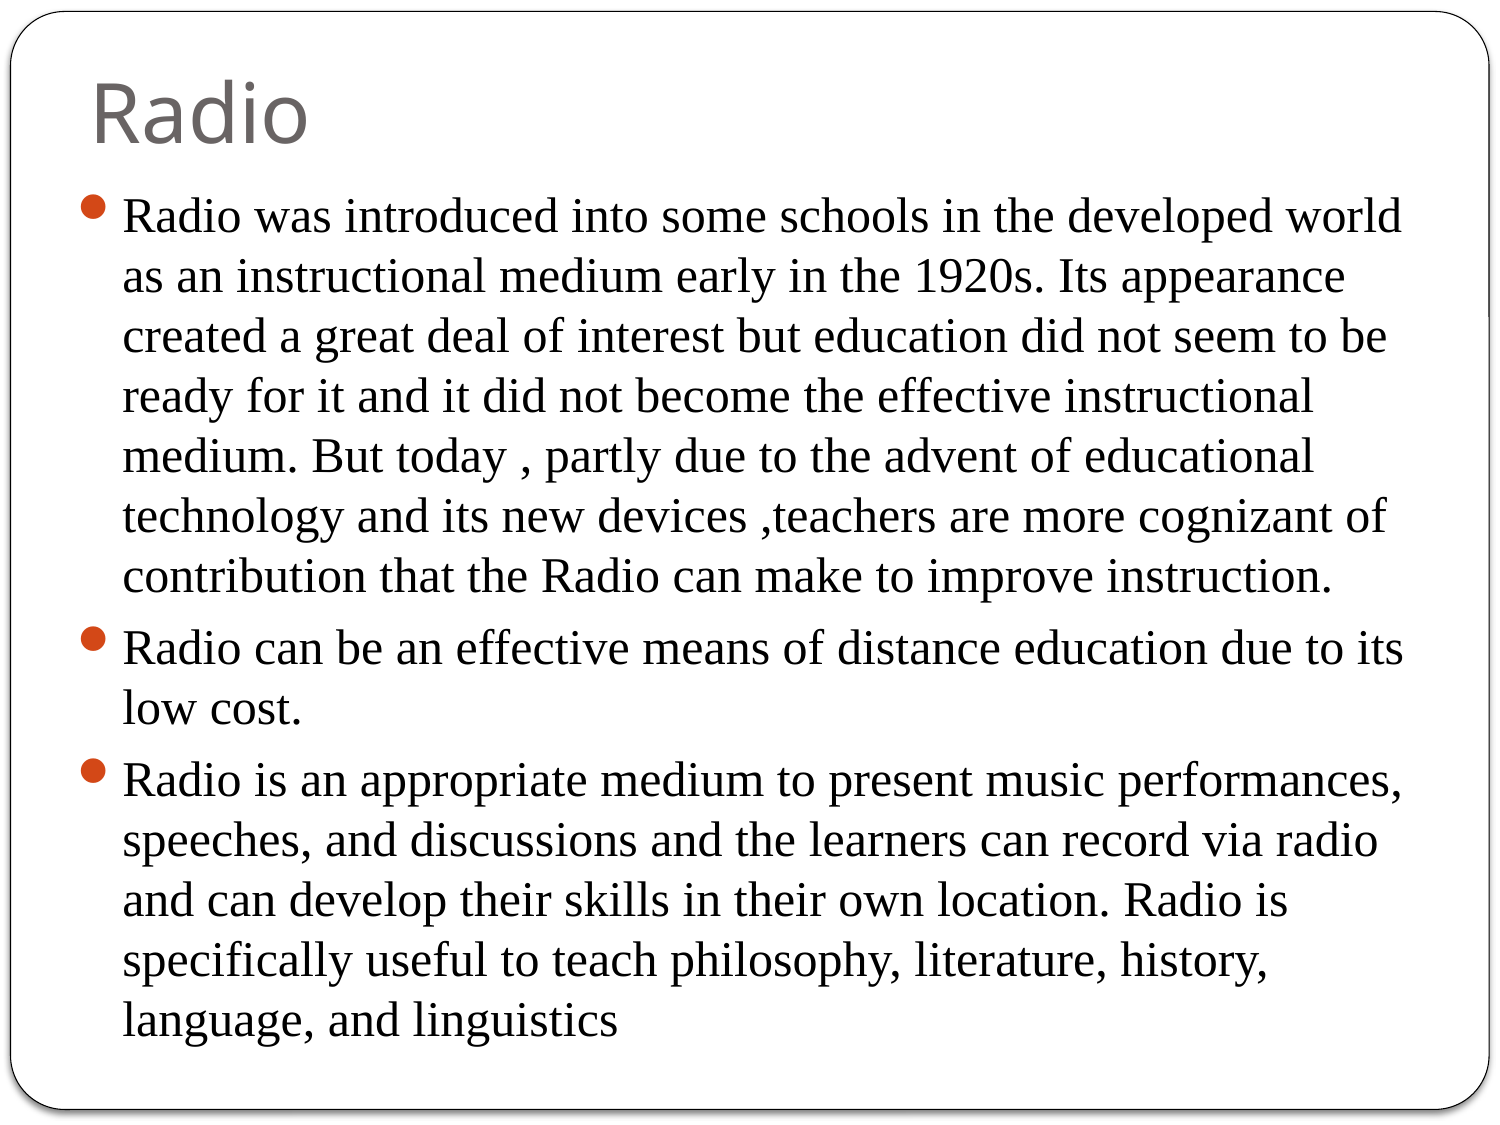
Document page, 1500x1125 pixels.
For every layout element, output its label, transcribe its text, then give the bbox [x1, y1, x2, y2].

title Radio [75, 45, 1425, 174]
list Radio was introduced into some schools in the developed world as an instructional medium early in the 1920s. Its appearance created a great deal of interest but education did not seem to be ready for it and it did not become the effective instructional medium. But today , partly due to the advent of educational technology and its new devices ,teachers are more cognizant of contribution that the Radio can make to improve instruction. Radio can be an effective means of distance education due to its low cost. Radio is an appropriate medium to present music performances, speeches, and discussions and the learners can record via radio and can develop their skills in their own location. Radio is specifically useful to teach philosophy, literature, history, language, and linguistics [62, 174, 1450, 1075]
